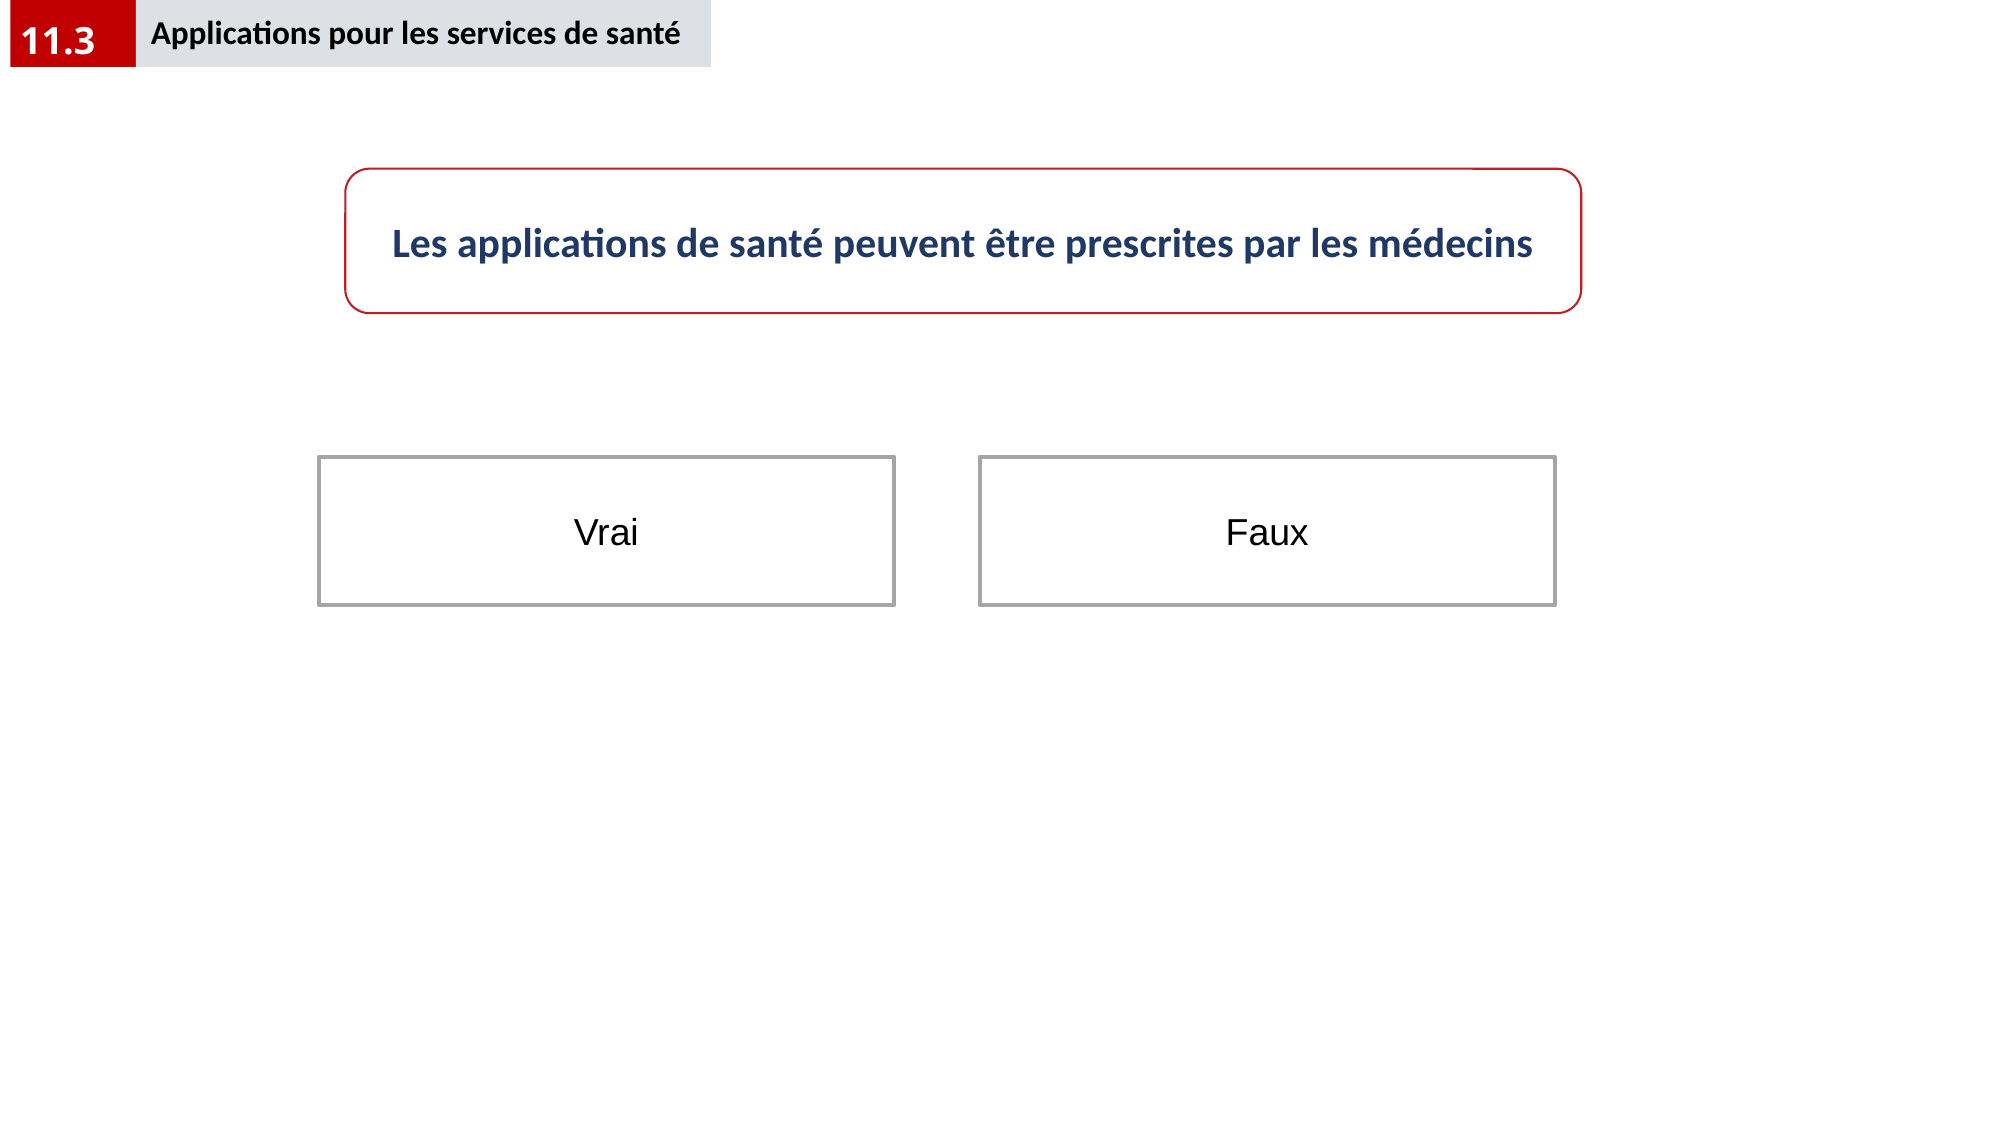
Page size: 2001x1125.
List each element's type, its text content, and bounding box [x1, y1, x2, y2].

text_box 11.3 [0, 9, 126, 57]
text_box Applications pour les services de santé [135, 0, 711, 67]
text_box Vrai [317, 455, 896, 607]
text_box Faux [978, 455, 1557, 607]
text_box [10, 0, 135, 67]
text_box Les applications de santé peuvent être prescrites par les médecins [345, 168, 1582, 314]
